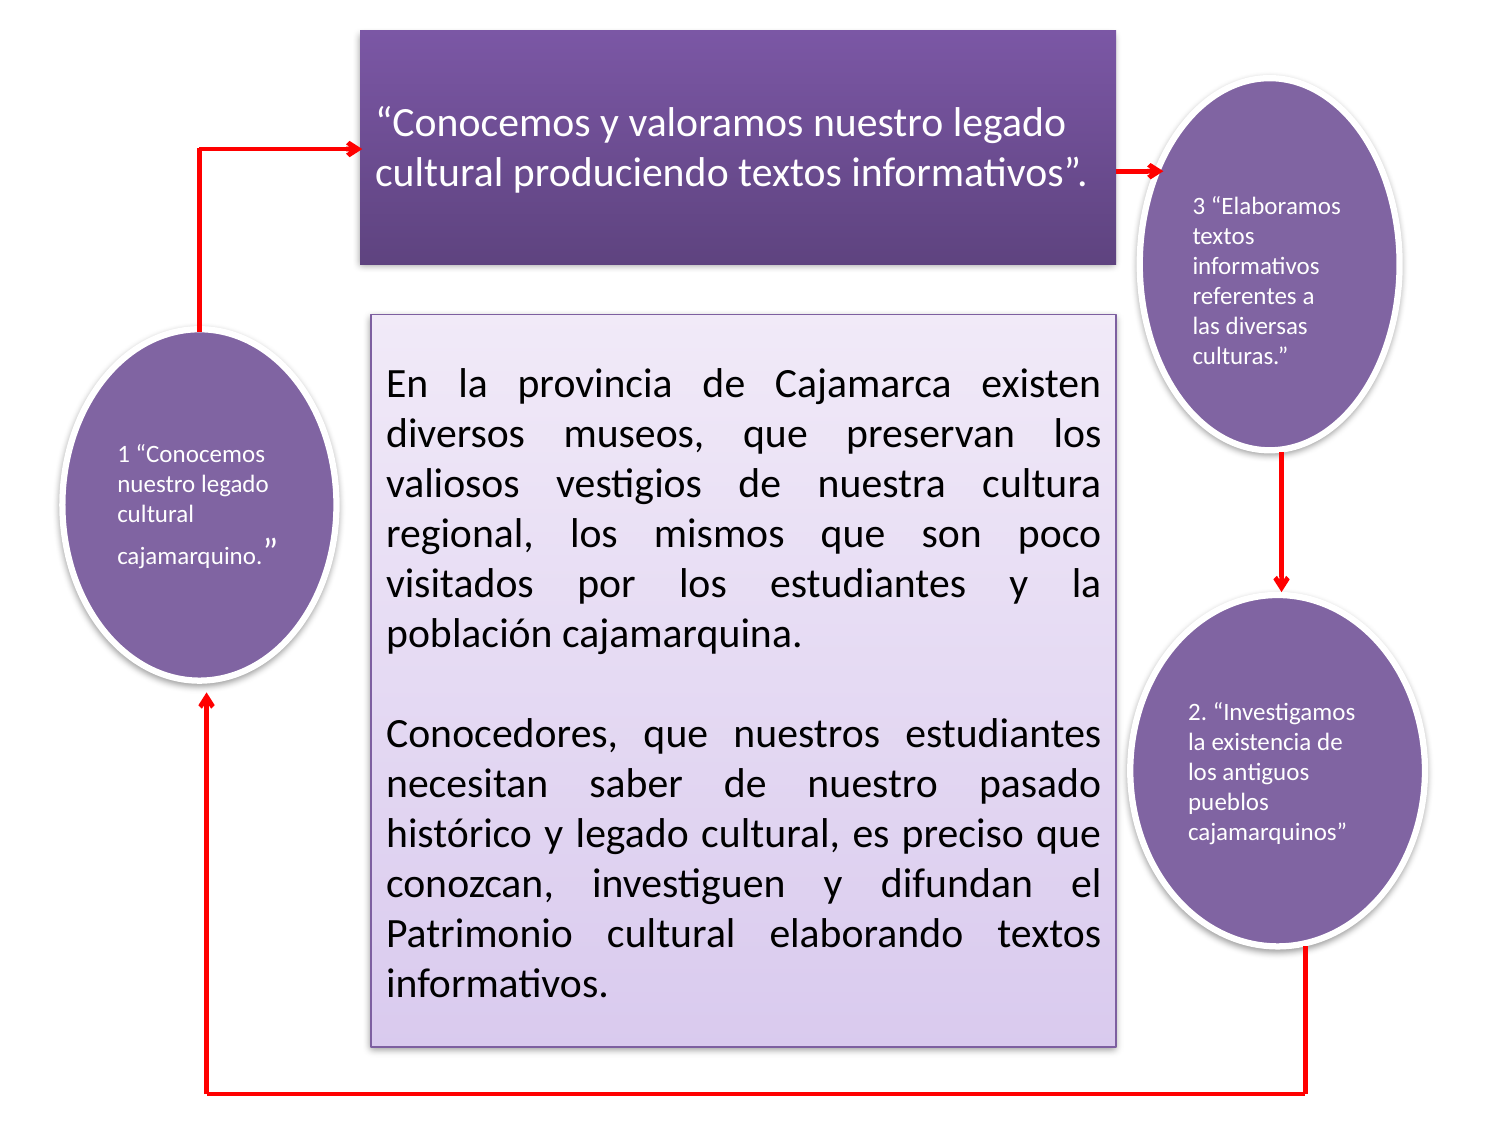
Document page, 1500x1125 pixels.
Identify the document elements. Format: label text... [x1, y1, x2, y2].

text_box En la provincia de Cajamarca existen diversos museos, que preservan los valiosos vestigios de nuestra cultura regional, los mismos que son poco visitados por los estudiantes y la población cajamarquina. Conocedores, que nuestros estudiantes necesitan saber de nuestro pasado histórico y legado cultural, es preciso que conozcan, investiguen y difundan el Patrimonio cultural elaborando textos informativos. [370, 314, 1117, 1048]
text_box 3 “Elaboramos textos informativos referentes a las diversas culturas.” [1136, 75, 1403, 454]
text_box “Conocemos y valoramos nuestro legado cultural produciendo textos informativos”. [360, 30, 1117, 265]
text_box 1 “Conocemos nuestro legado cultural cajamarquino.” [59, 326, 340, 684]
text_box 2. “Investigamos la existencia de los antiguos pueblos cajamarquinos” [1127, 591, 1429, 950]
